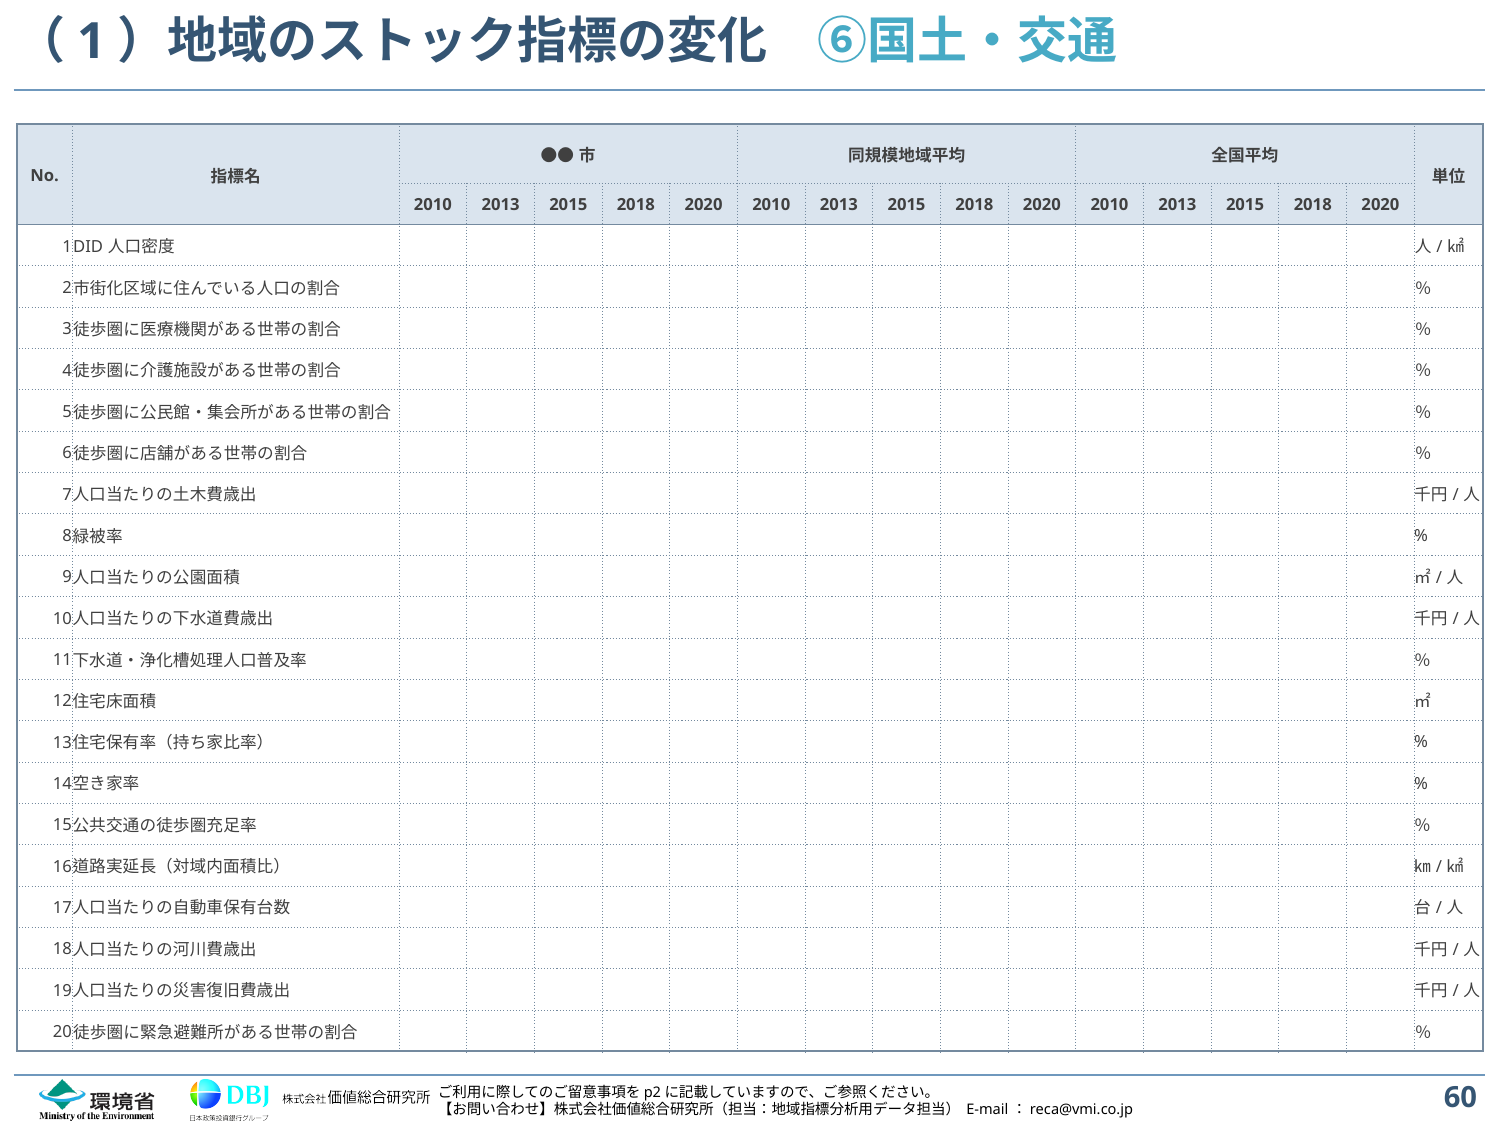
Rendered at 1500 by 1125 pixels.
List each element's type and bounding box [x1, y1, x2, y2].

picture [186, 1076, 434, 1125]
picture [36, 1079, 157, 1124]
table_cell [18, 225, 1482, 1050]
table_cell [399, 183, 1414, 224]
slide_number [1427, 1070, 1493, 1112]
title [0, 0, 1500, 87]
table_header [18, 125, 1482, 224]
